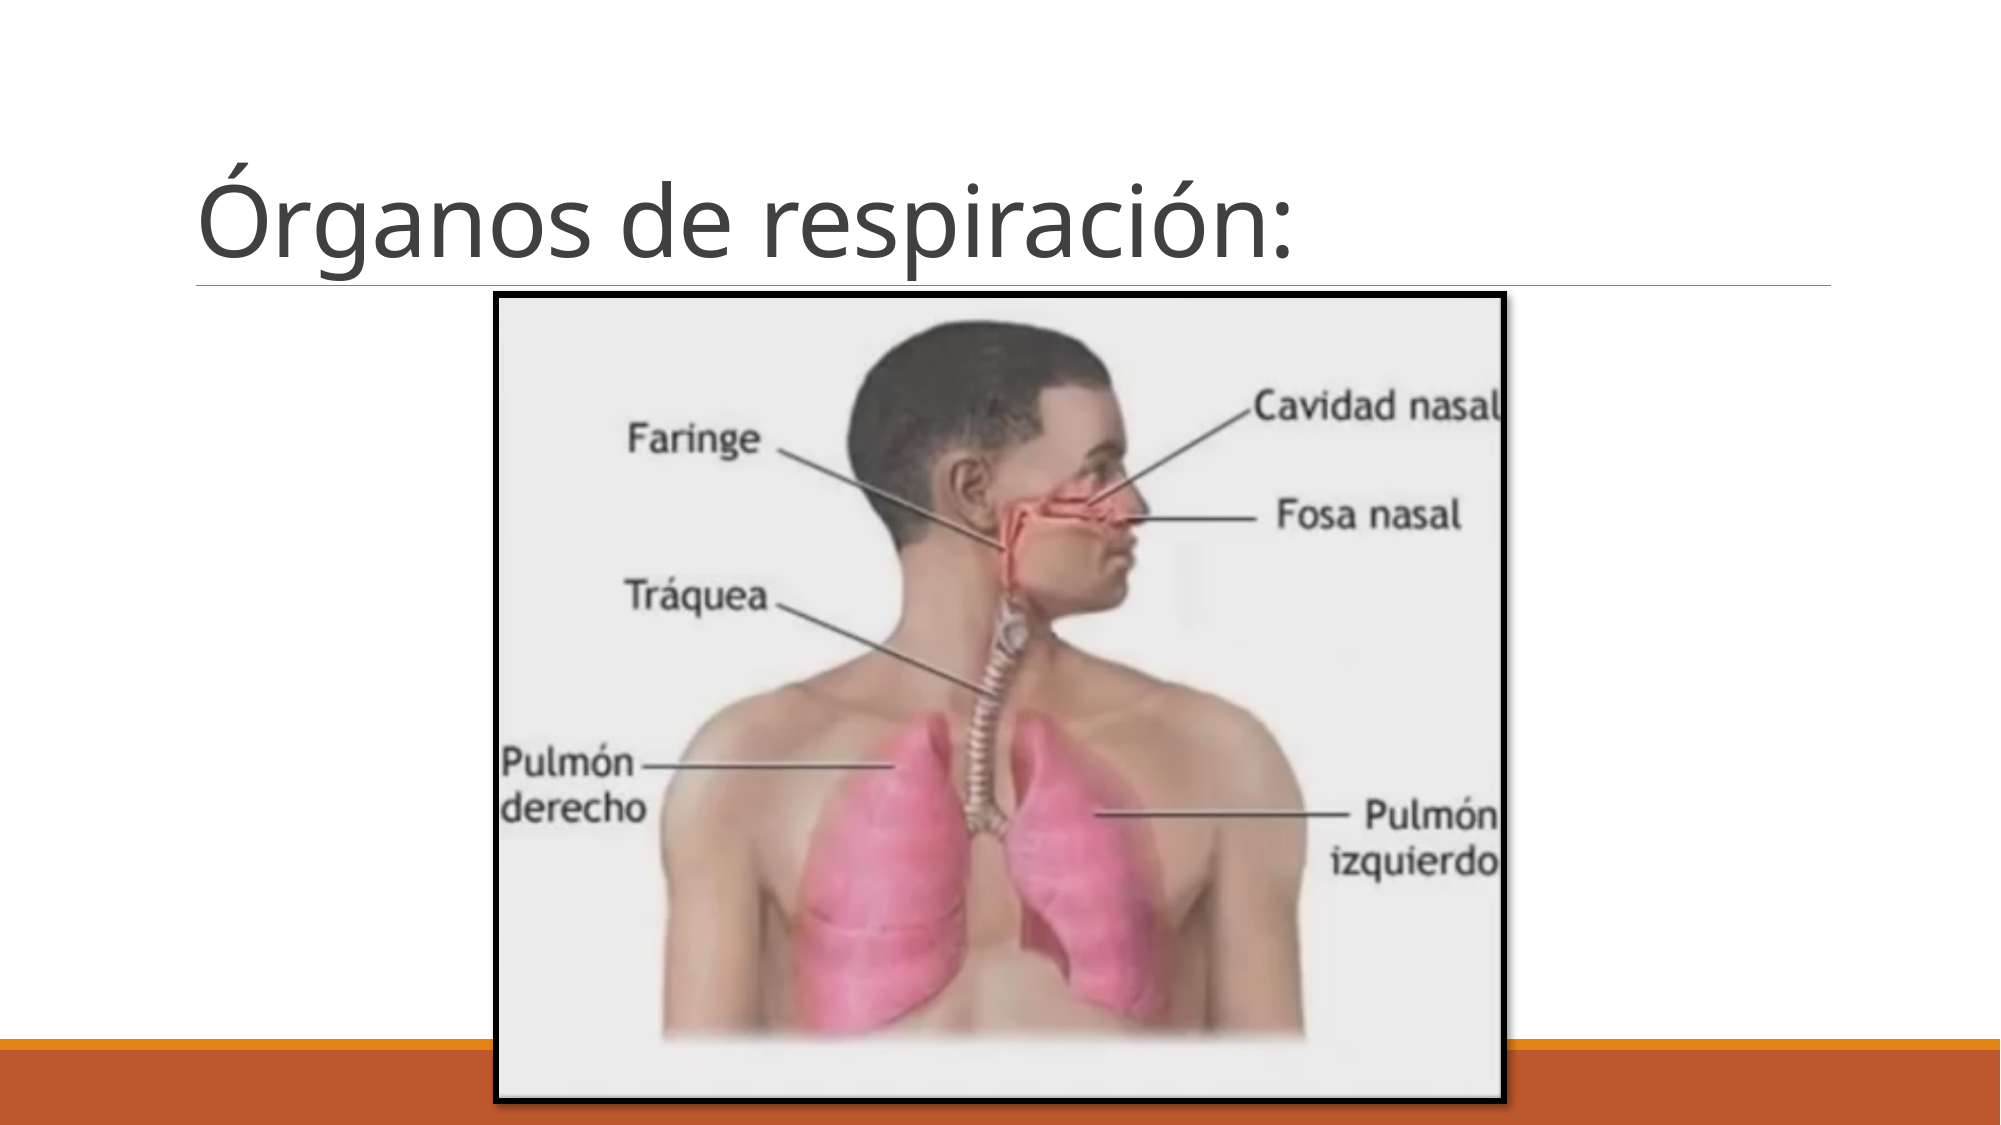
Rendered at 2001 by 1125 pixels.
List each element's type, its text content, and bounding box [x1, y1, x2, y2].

title Órganos de respiración: [180, 47, 1830, 285]
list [498, 297, 1502, 1099]
